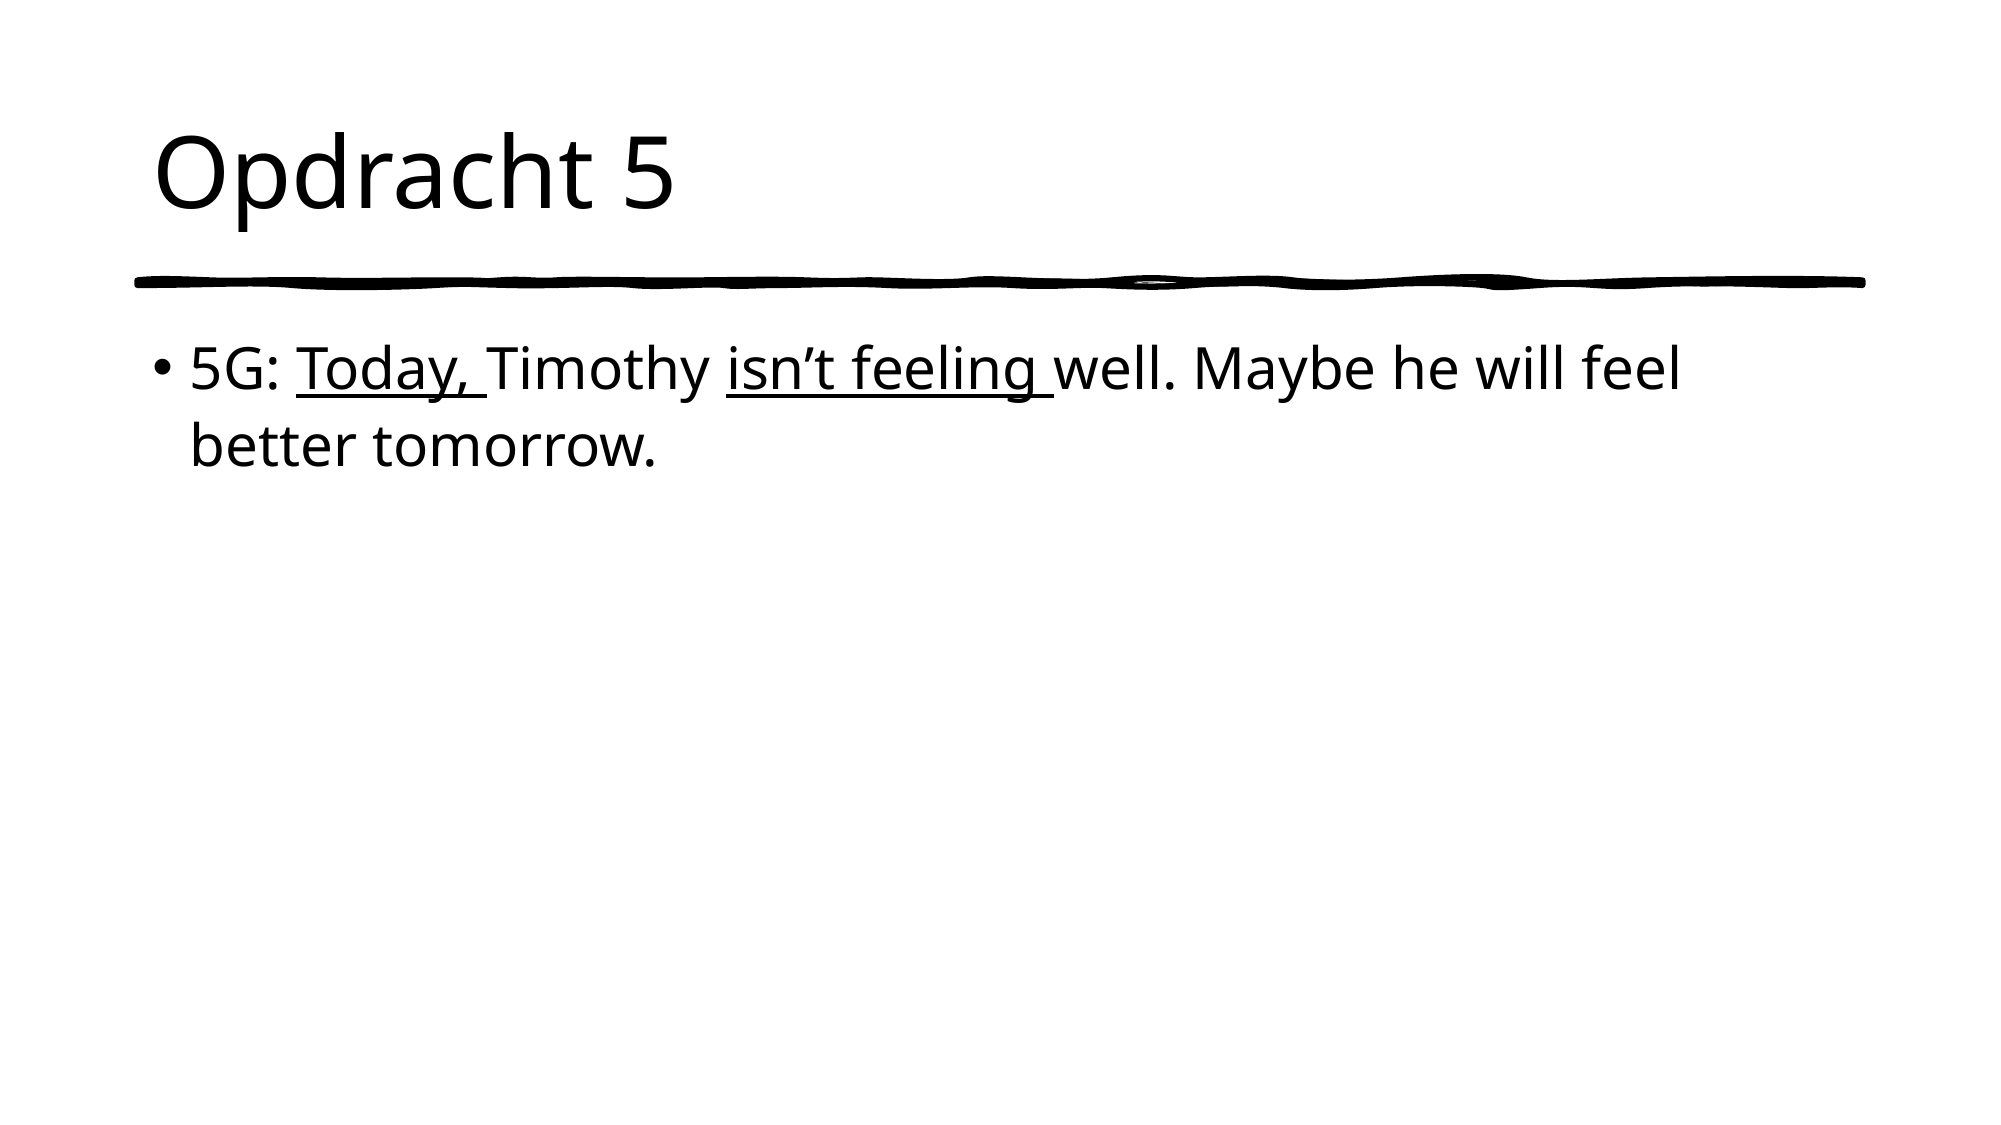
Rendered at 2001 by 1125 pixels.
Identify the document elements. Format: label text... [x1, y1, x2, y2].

title Opdracht 5 [137, 59, 1863, 278]
list 5G: Today, Timothy isn’t feeling well. Maybe he will feel better tomorrow. [137, 316, 1863, 1014]
